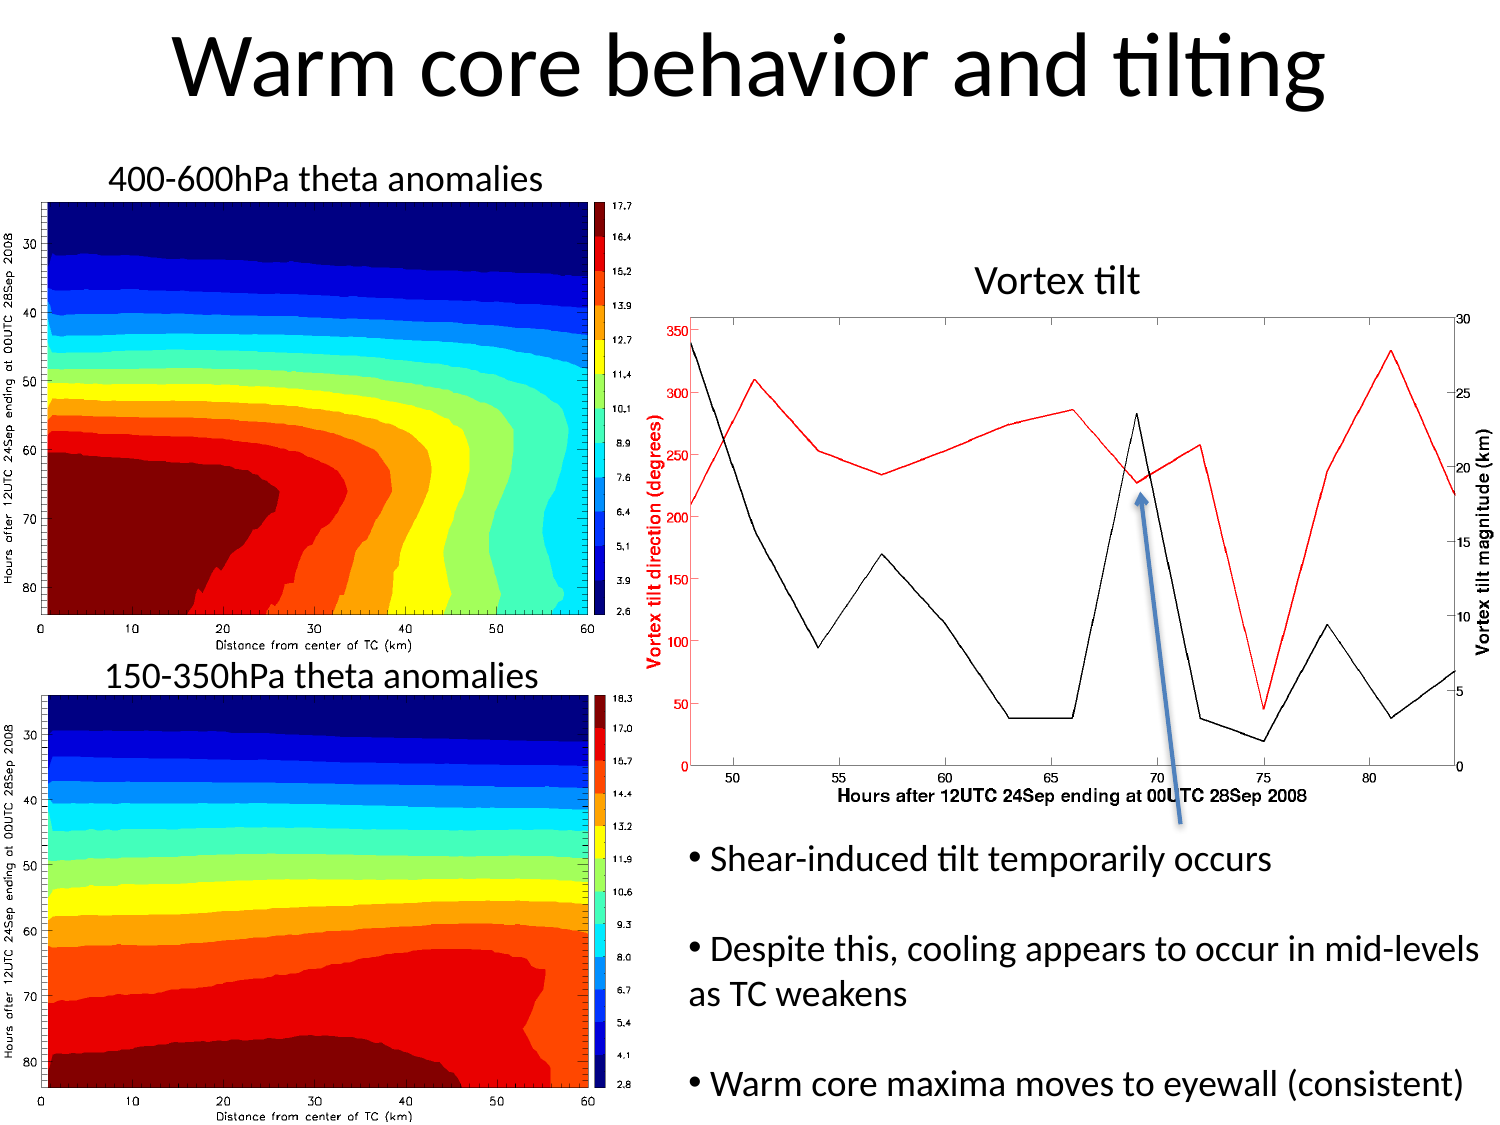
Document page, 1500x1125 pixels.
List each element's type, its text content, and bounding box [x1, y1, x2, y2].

title Warm core behavior and tilting [75, 0, 1425, 154]
text_box 150-350hPa theta anomalies [89, 662, 582, 686]
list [0, 192, 635, 654]
text_box 400-600hPa theta anomalies [93, 146, 586, 191]
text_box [993, 637, 1327, 679]
text_box Shear-induced tilt temporarily occurs Despite this, cooling appears to occur in mid-levels as TC weakens Warm core maxima moves to eyewall (consistent) [673, 827, 1500, 1112]
text_box Vortex tilt [959, 245, 1324, 300]
picture [0, 688, 635, 1123]
picture [638, 301, 1497, 825]
